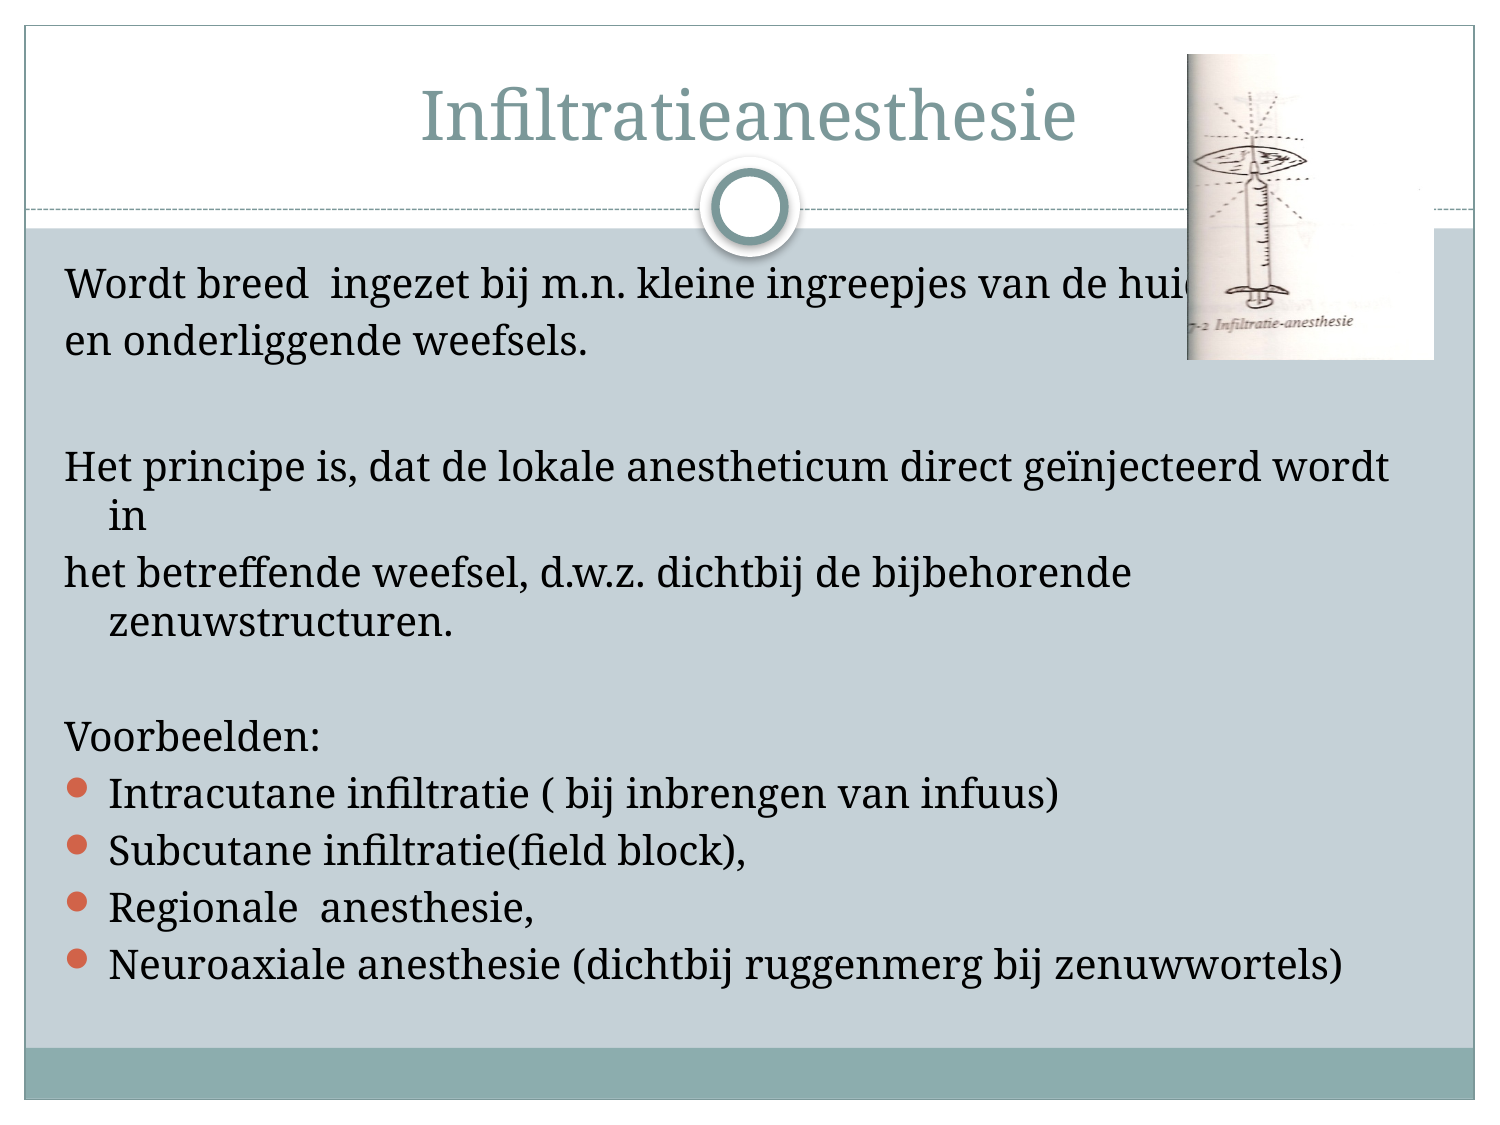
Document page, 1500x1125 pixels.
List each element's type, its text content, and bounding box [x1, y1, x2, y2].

picture [1186, 54, 1434, 360]
title Infiltratieanesthesie [49, 37, 1450, 162]
list Wordt breed ingezet bij m.n. kleine ingreepjes van de huid en onderliggende weefsels. Het principe is, dat de lokale anestheticum direct geïnjecteerd wordt in het betreffende weefsel, d.w.z. dichtbij de bijbehorende zenuwstructuren. Voorbeelden: Intracutane infiltratie ( bij inbrengen van infuus) Subcutane infiltratie(field block), Regionale anesthesie, Neuroaxiale anesthesie (dichtbij ruggenmerg bij zenuwwortels) [49, 250, 1445, 1001]
